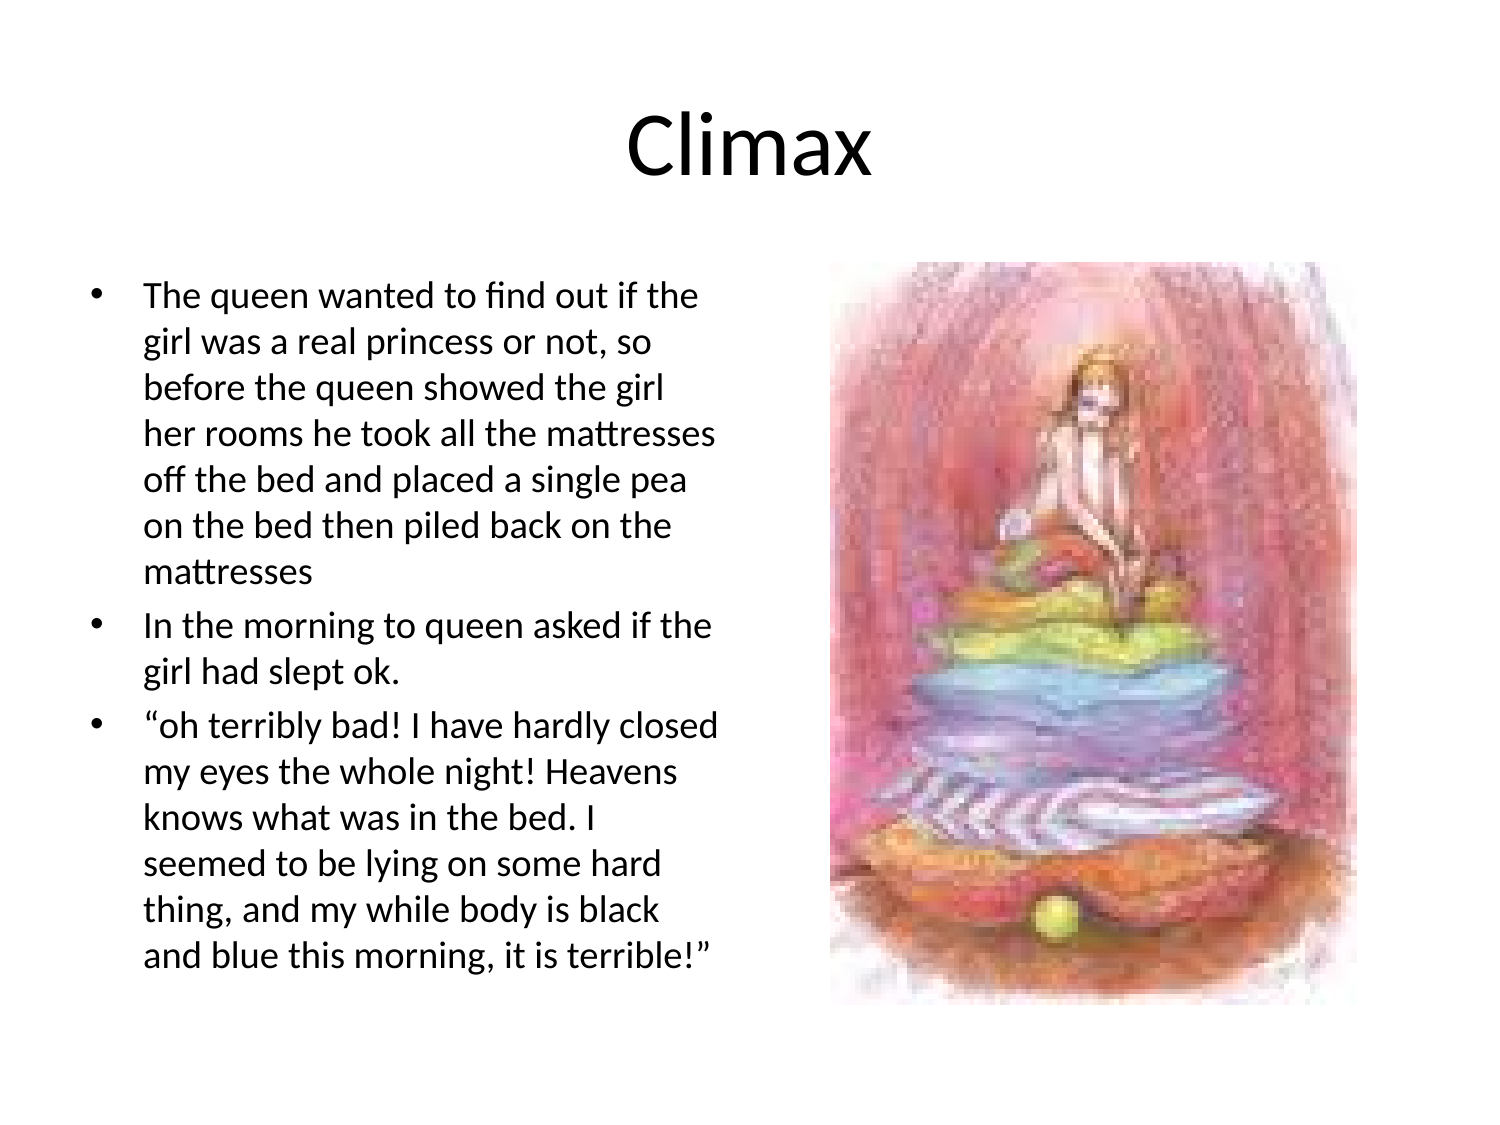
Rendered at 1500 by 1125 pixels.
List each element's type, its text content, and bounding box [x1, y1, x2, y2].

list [762, 262, 1426, 1006]
list The queen wanted to find out if the girl was a real princess or not, so before the queen showed the girl her rooms he took all the mattresses off the bed and placed a single pea on the bed then piled back on the mattresses In the morning to queen asked if the girl had slept ok. “oh terribly bad! I have hardly closed my eyes the whole night! Heavens knows what was in the bed. I seemed to be lying on some hard thing, and my while body is black and blue this morning, it is terrible!” [75, 262, 738, 1005]
title Climax [75, 45, 1425, 233]
